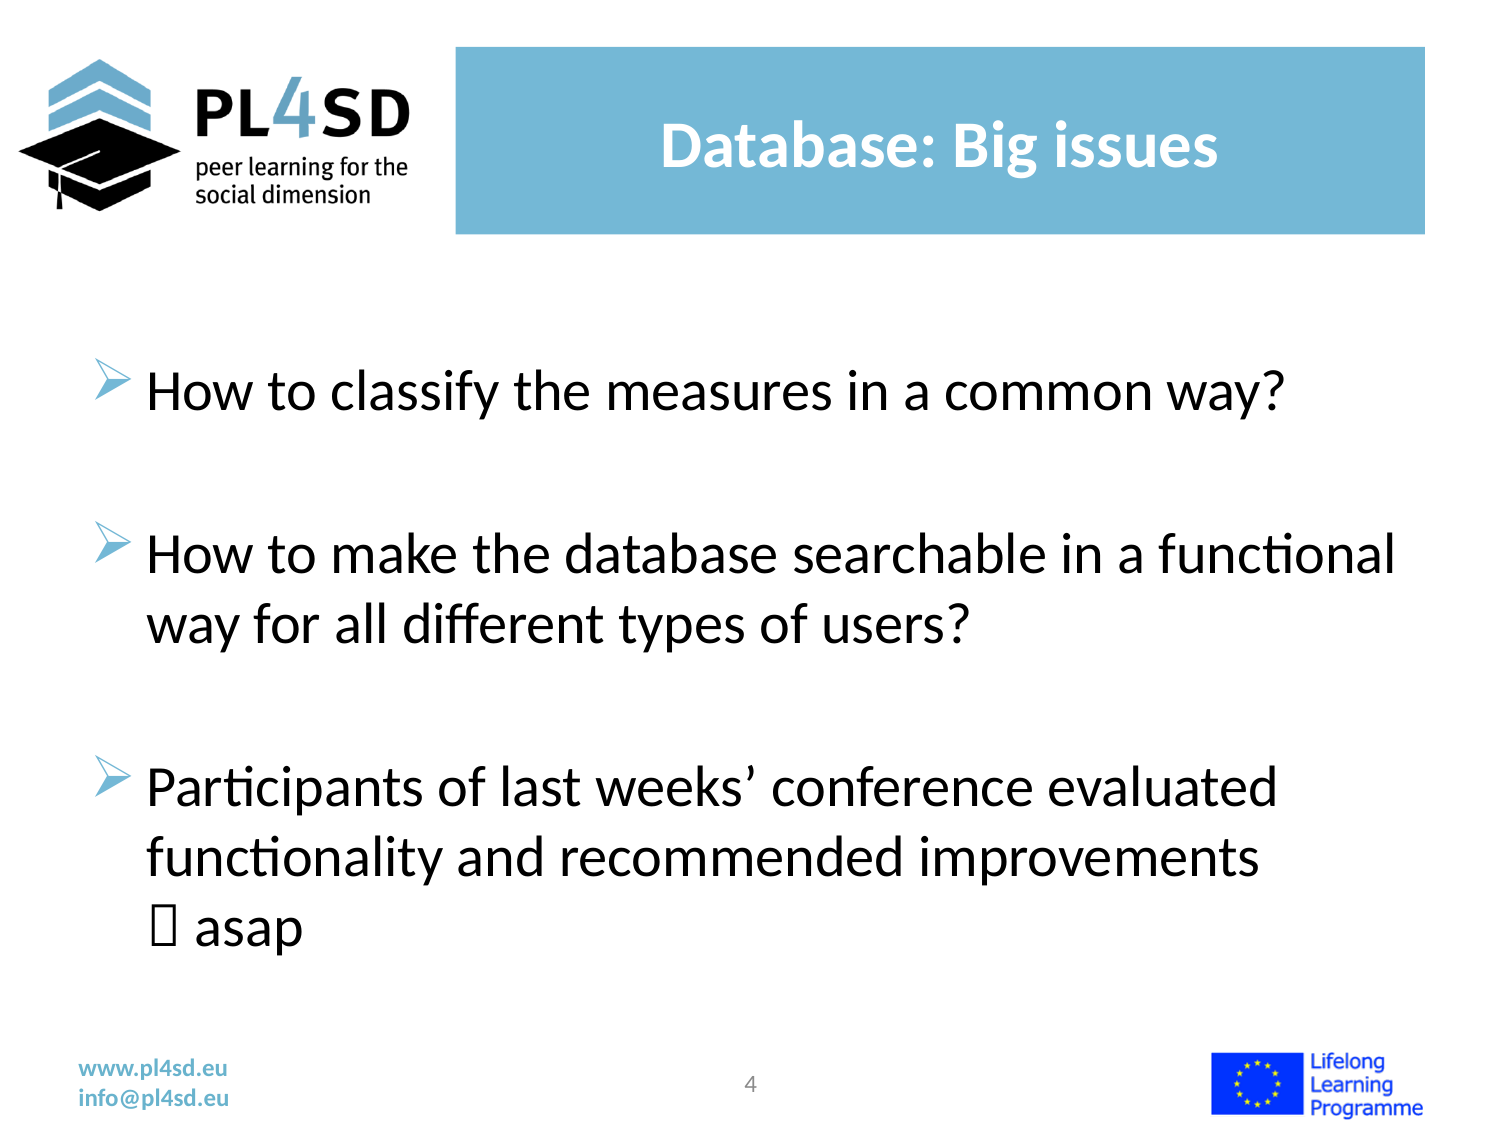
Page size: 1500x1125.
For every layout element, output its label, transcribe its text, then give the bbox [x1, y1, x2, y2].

picture [0, 42, 456, 235]
title Database: Big issues [455, 46, 1425, 235]
list How to classify the measures in a common way? How to make the database searchable in a functional way for all different types of users? Participants of last weeks’ conference evaluated functionality and recommended improvements  asap [75, 262, 1425, 1035]
picture [1210, 1051, 1423, 1120]
slide_number 4 [572, 1051, 929, 1113]
